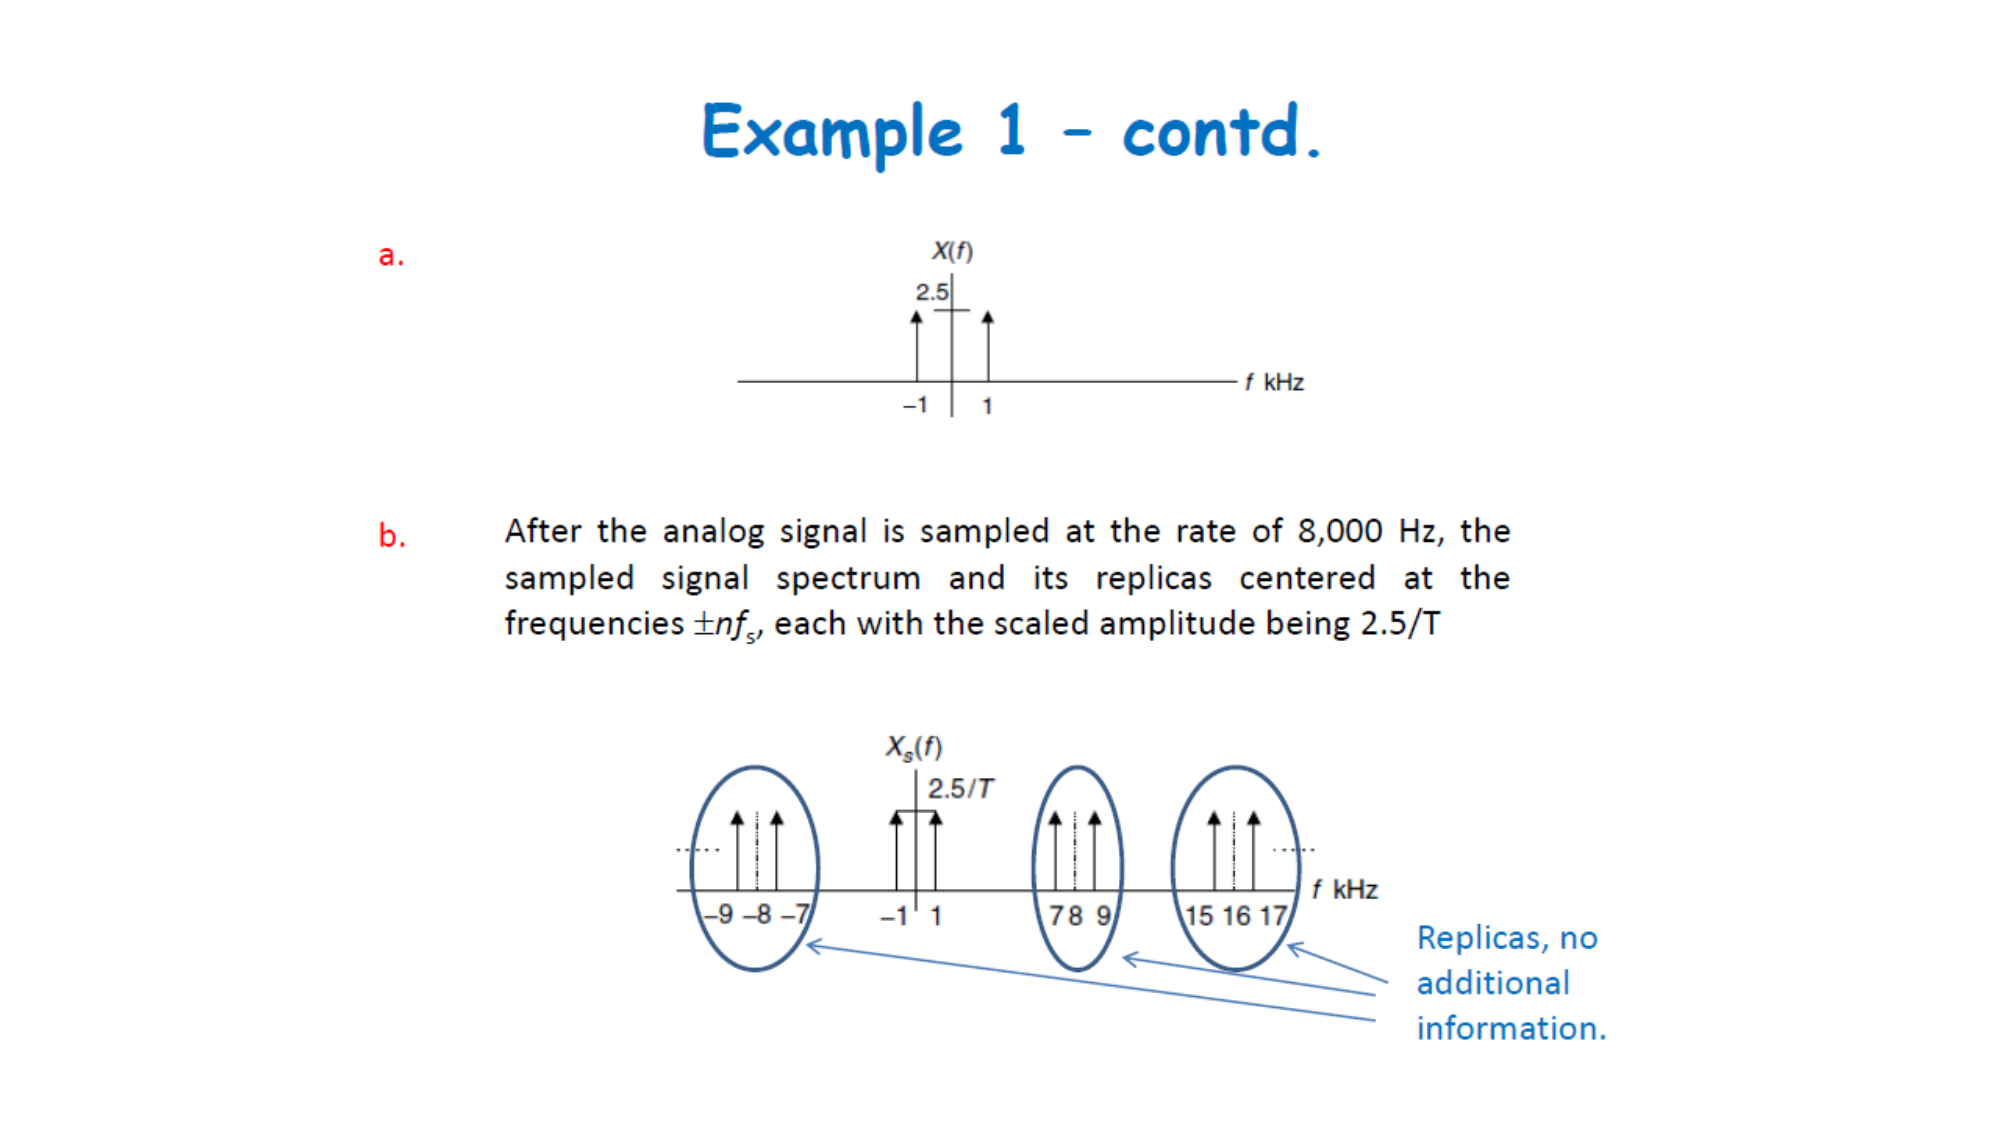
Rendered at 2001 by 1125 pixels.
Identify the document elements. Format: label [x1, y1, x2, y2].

picture [360, 56, 1640, 1068]
